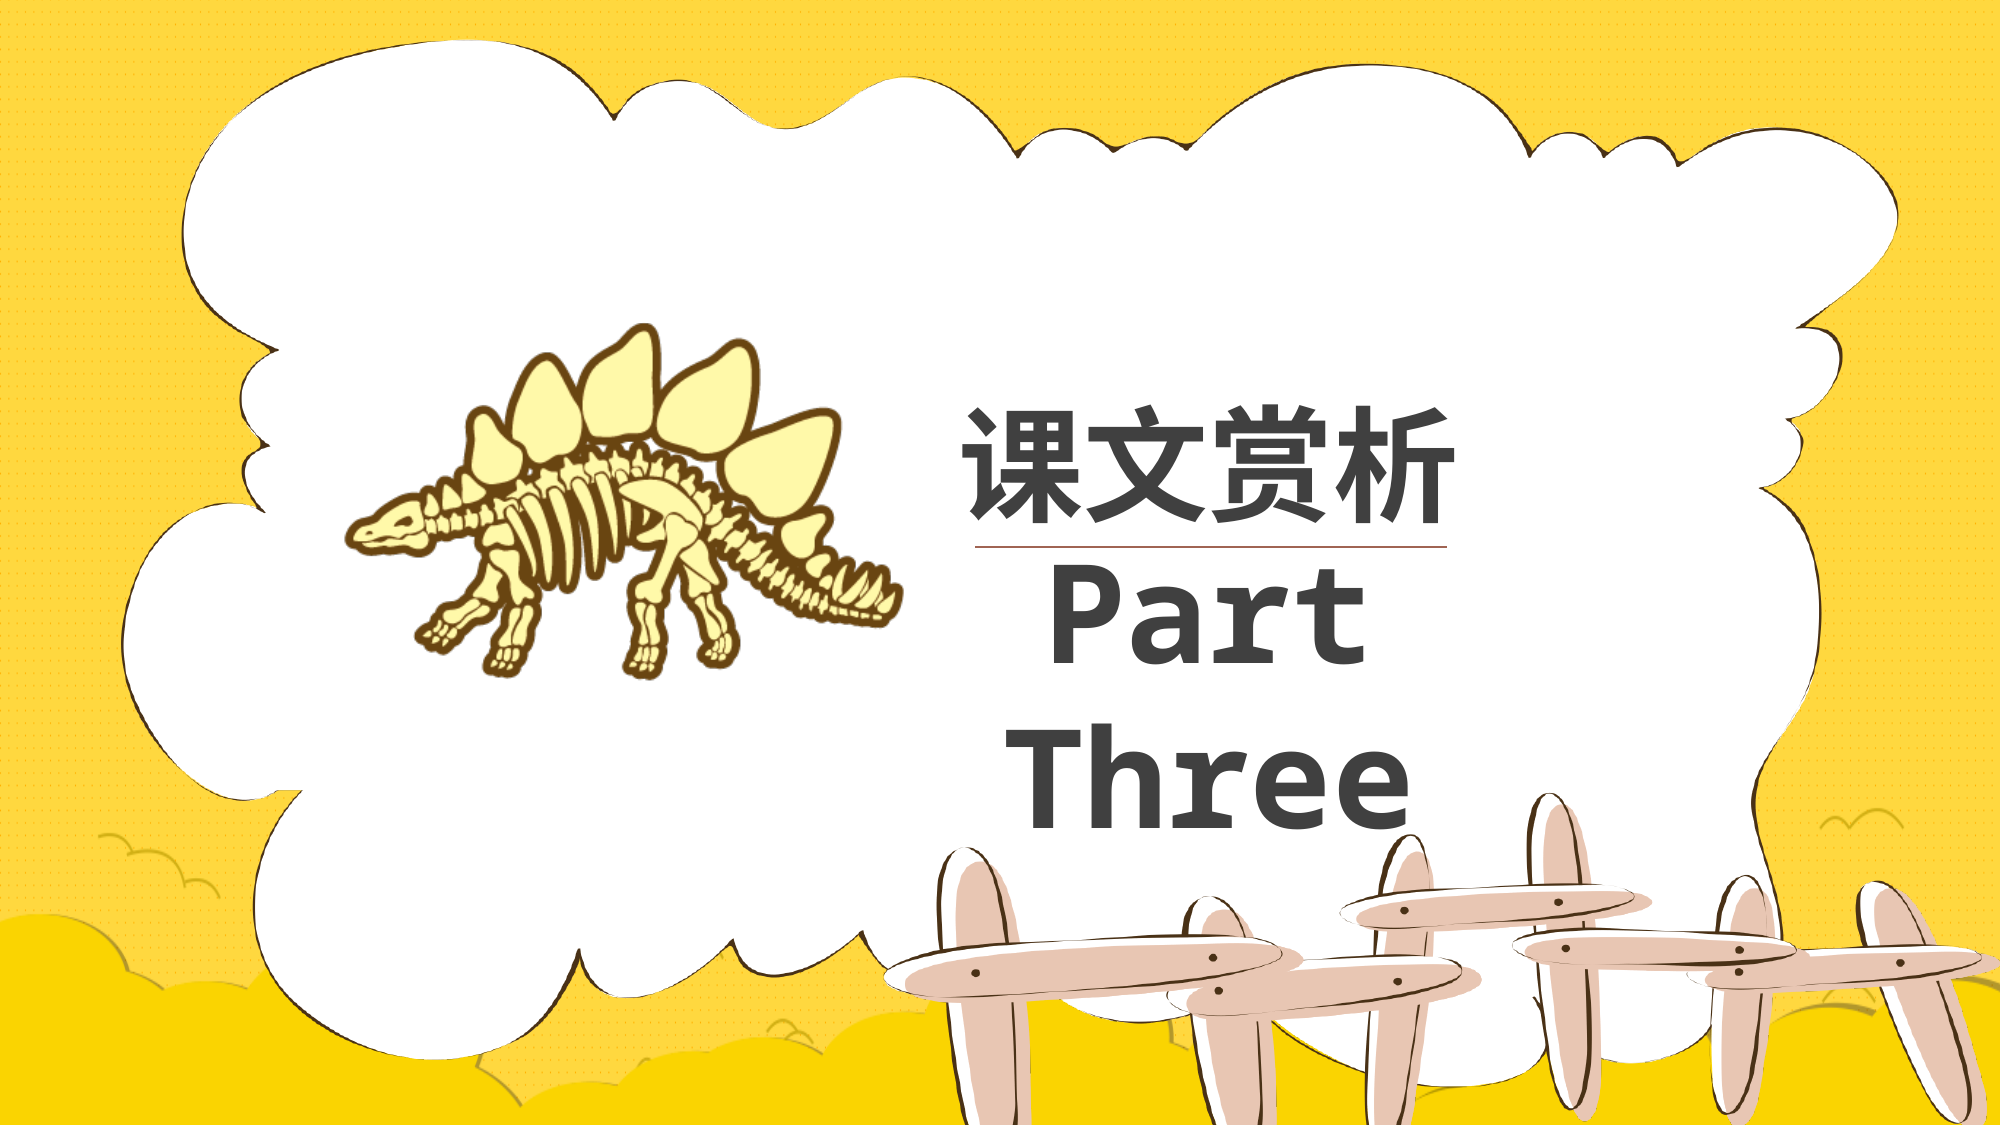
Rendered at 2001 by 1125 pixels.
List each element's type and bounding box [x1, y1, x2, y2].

picture [0, 0, 2000, 1125]
text_box [868, 380, 1549, 701]
